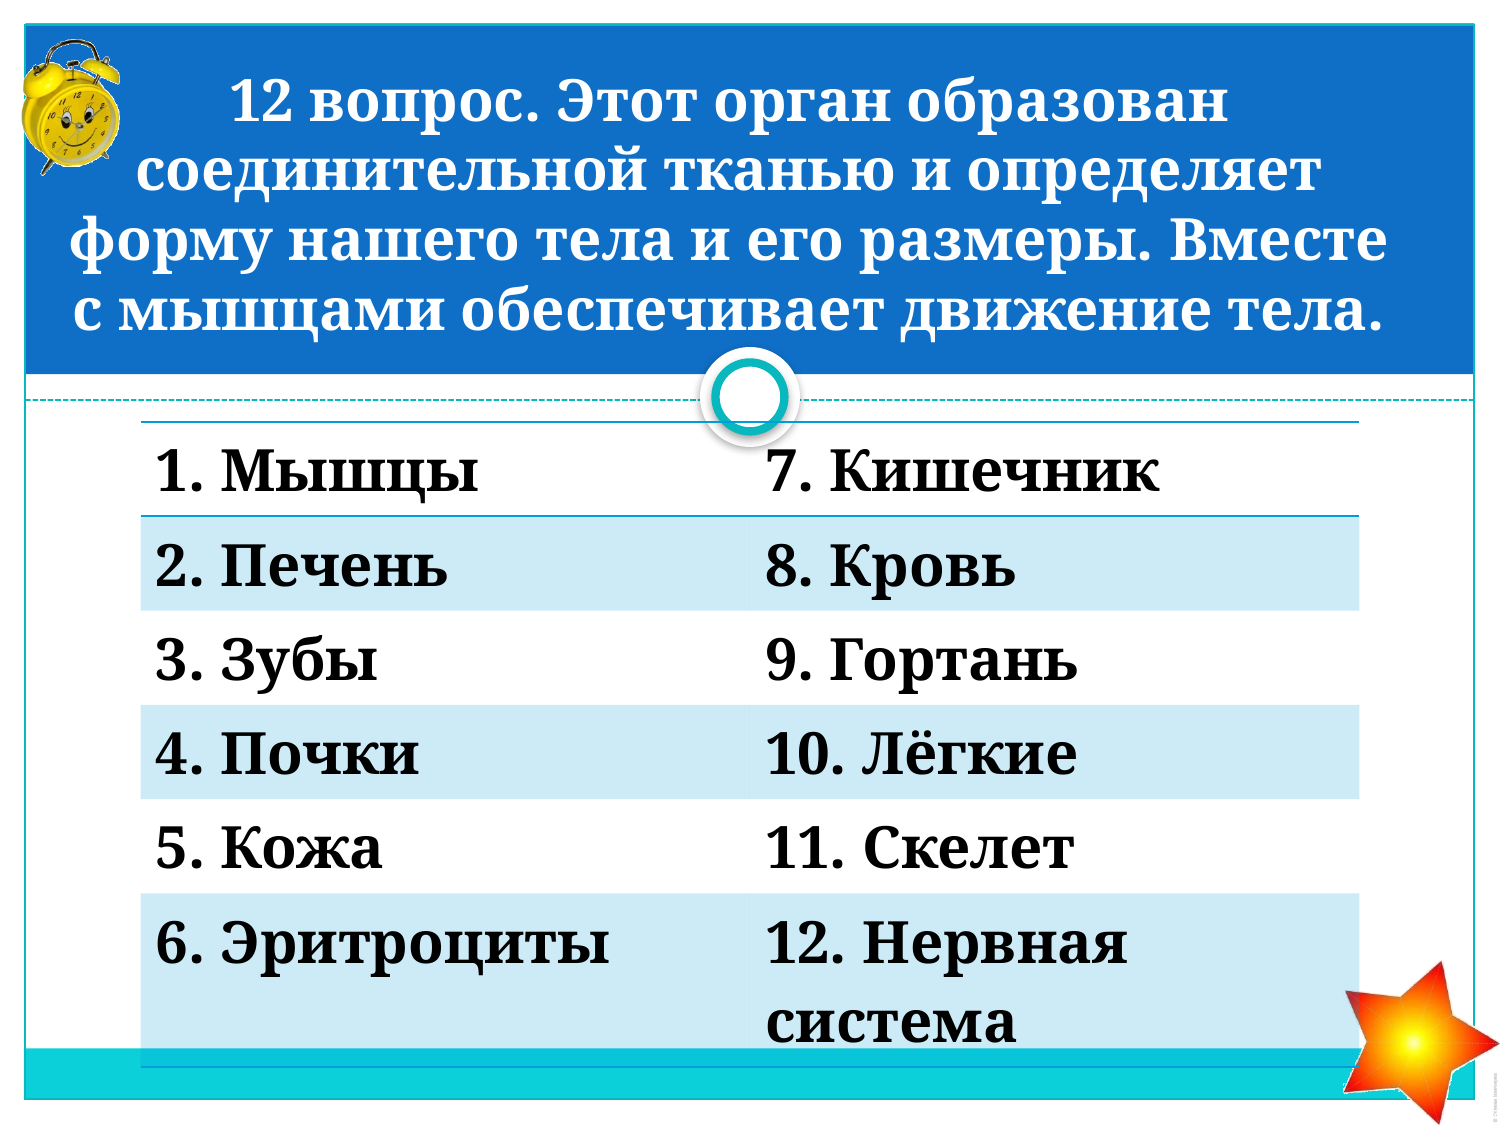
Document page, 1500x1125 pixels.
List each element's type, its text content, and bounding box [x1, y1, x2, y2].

table_cell 3. Зубы [141, 611, 750, 705]
table_cell 12. Нервная система [750, 893, 1359, 1066]
table_header 1. Мышцы [141, 423, 750, 515]
title 12 вопрос. Этот орган образован соединительной тканью и определяет форму нашего тела и его размеры. Вместе с мышцами обеспечивает движение тела. [50, 99, 1409, 350]
table_cell 8. Кровь [750, 517, 1359, 611]
table_cell 5. Кожа [141, 799, 750, 893]
table_cell 4. Почки [141, 705, 750, 799]
table_cell 10. Лёгкие [750, 705, 1359, 799]
table_header 7. Кишечник [750, 423, 1359, 515]
table_cell 6. Эритроциты [141, 893, 750, 1066]
picture [1342, 960, 1500, 1125]
table_cell 11. Скелет [750, 799, 1359, 893]
table_cell 2. Печень [141, 517, 750, 611]
picture [0, 37, 141, 179]
table_cell 9. Гортань [750, 611, 1359, 705]
